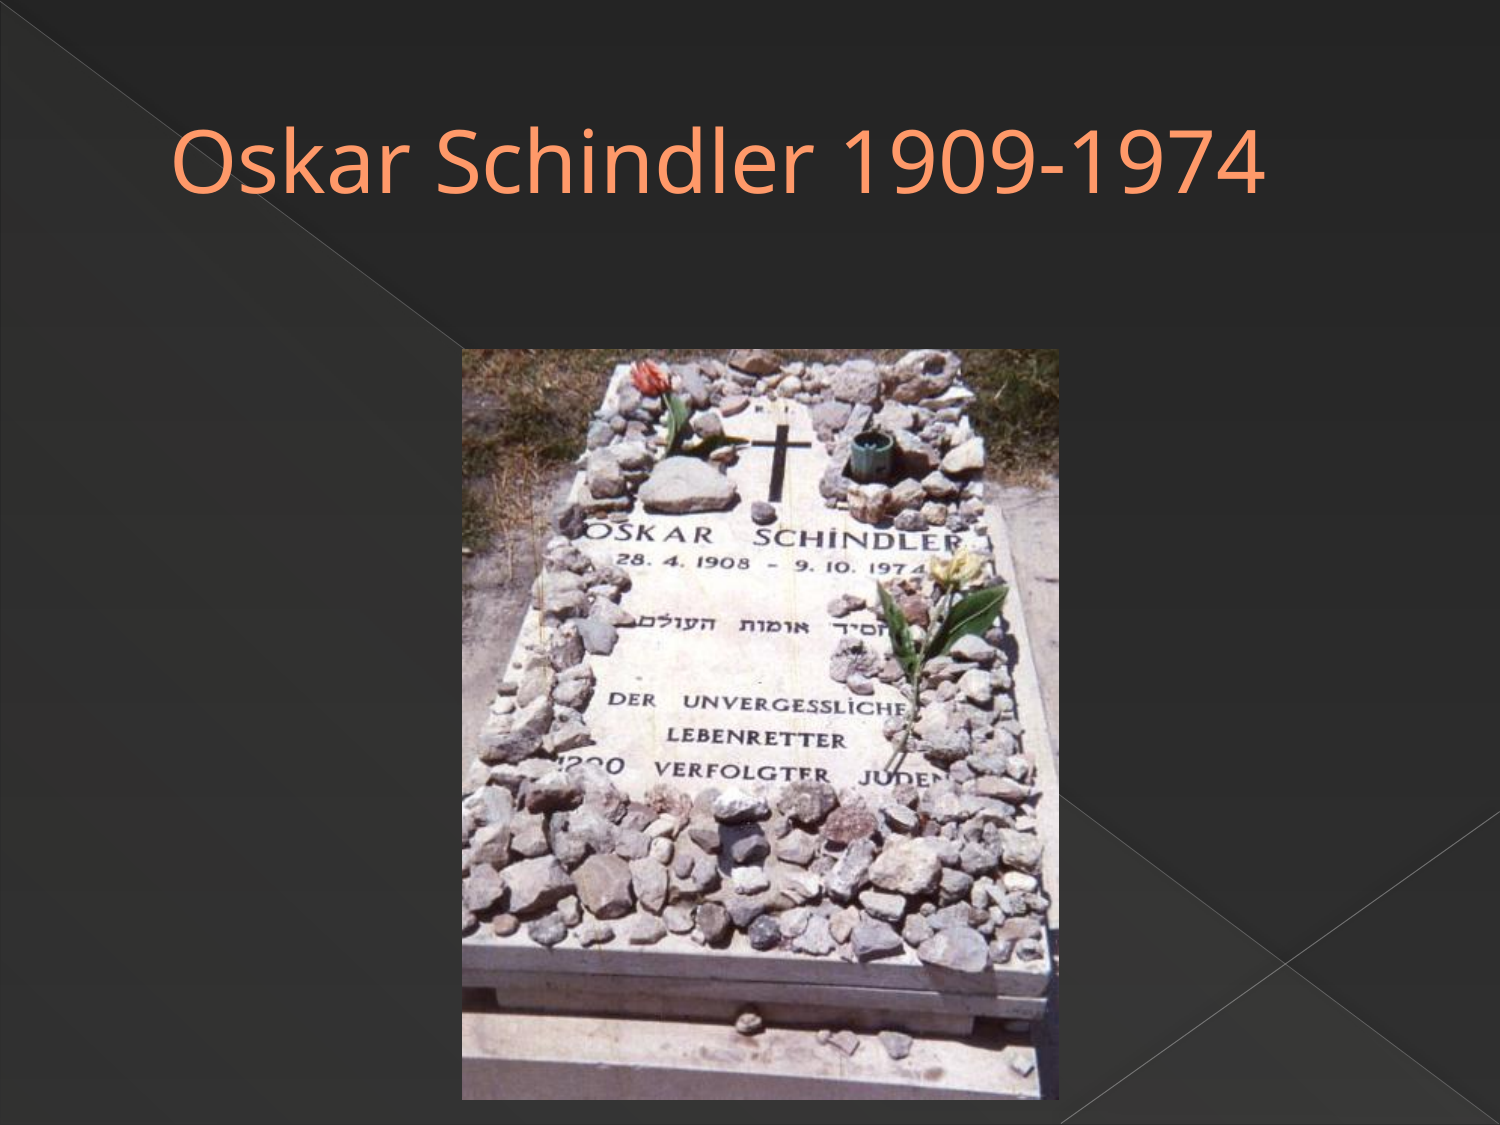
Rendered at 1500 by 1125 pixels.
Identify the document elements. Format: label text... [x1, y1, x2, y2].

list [462, 349, 1060, 1101]
title Oskar Schindler 1909-1974 [75, 43, 1425, 274]
